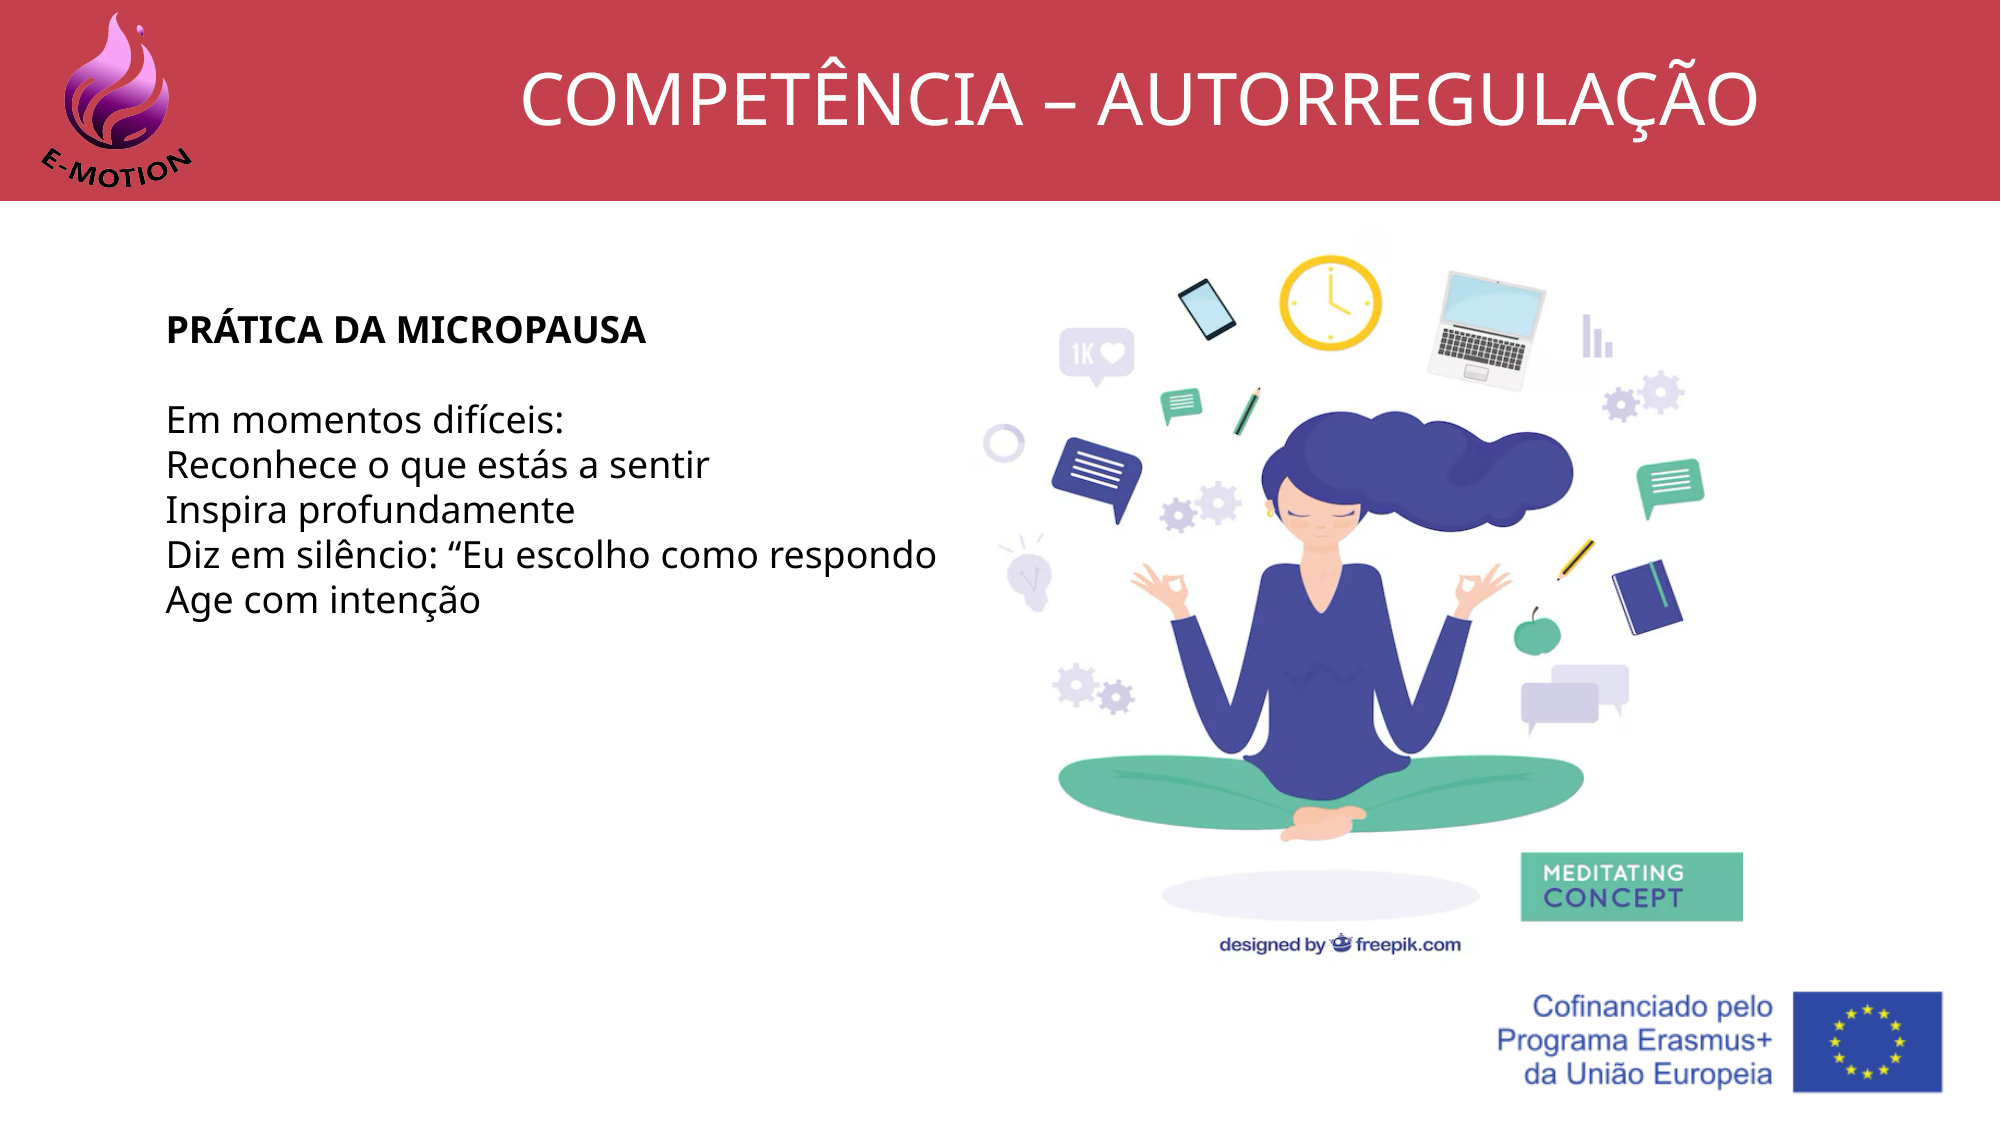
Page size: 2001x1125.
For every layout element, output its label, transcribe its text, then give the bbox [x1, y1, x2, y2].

picture [936, 227, 2000, 1125]
text_box COMPETÊNCIA – AUTORREGULAÇÃO [289, 55, 1778, 207]
picture [0, 0, 253, 247]
text_box PRÁTICA DA MICROPAUSA Em momentos difíceis: Reconhece o que estás a sentir Inspira profundamente Diz em silêncio: “Eu escolho como respondo.” Age com intenção [150, 298, 931, 674]
